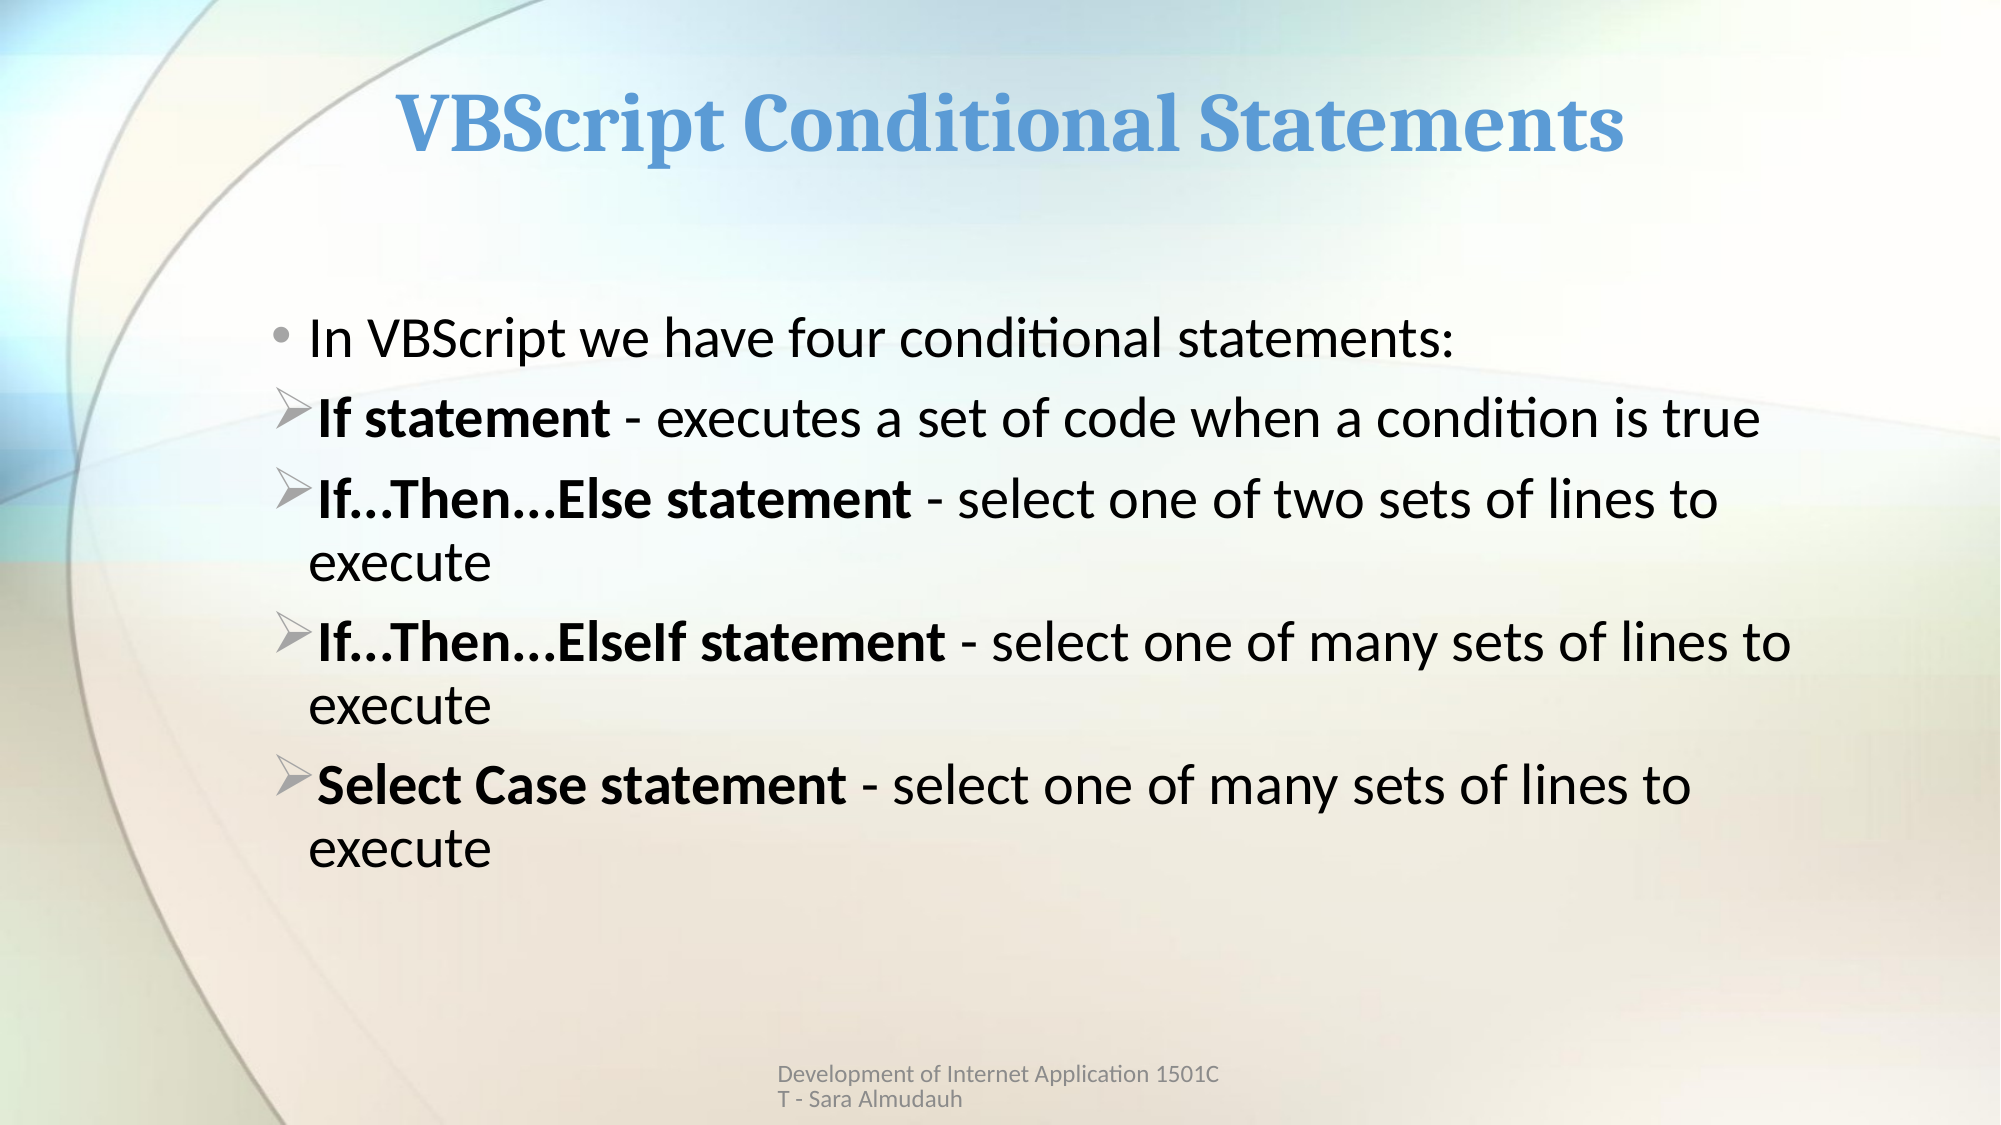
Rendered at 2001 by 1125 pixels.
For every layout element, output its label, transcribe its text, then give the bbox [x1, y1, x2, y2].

list In VBScript we have four conditional statements: If statement - executes a set of code when a condition is true If...Then...Else statement - select one of two sets of lines to execute If...Then...ElseIf statement - select one of many sets of lines to execute Select Case statement - select one of many sets of lines to execute [256, 299, 1863, 1014]
title VBScript Conditional Statements [381, 59, 1863, 278]
footer Development of Internet Application 1501CT - Sara Almudauh [762, 1042, 1238, 1103]
picture [0, 0, 2001, 1125]
